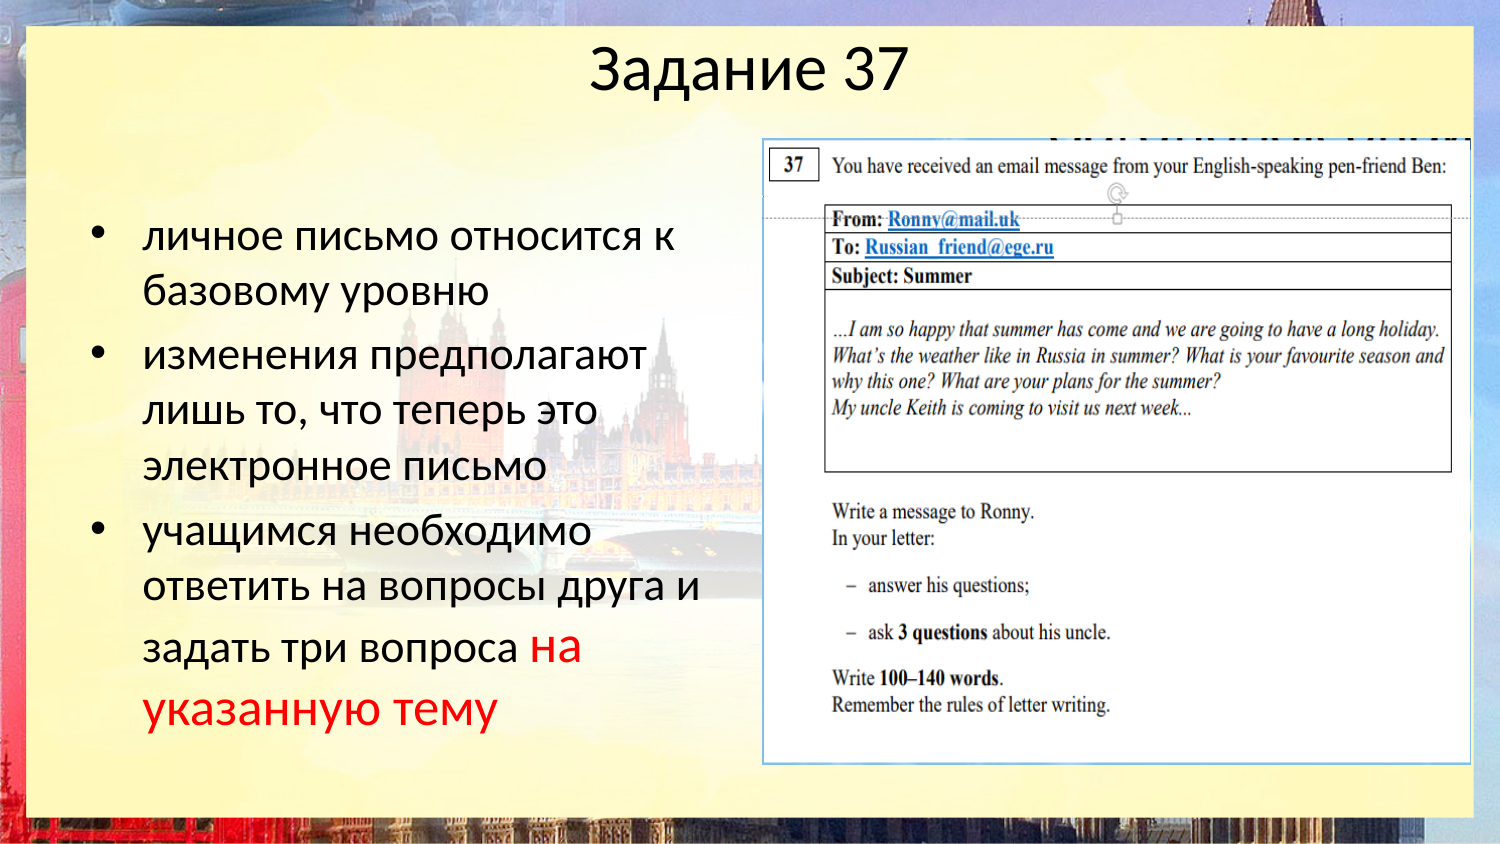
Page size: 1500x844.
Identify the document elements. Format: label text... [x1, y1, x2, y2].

picture [0, 0, 1500, 844]
list личное письмо относится к базовому уровню изменения предполагают лишь то, что теперь это электронное письмо учащимся необходимо ответить на вопросы друга и задать три вопроса на указанную тему [75, 196, 738, 754]
title Задание 37 [75, 33, 1425, 175]
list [762, 138, 1471, 765]
